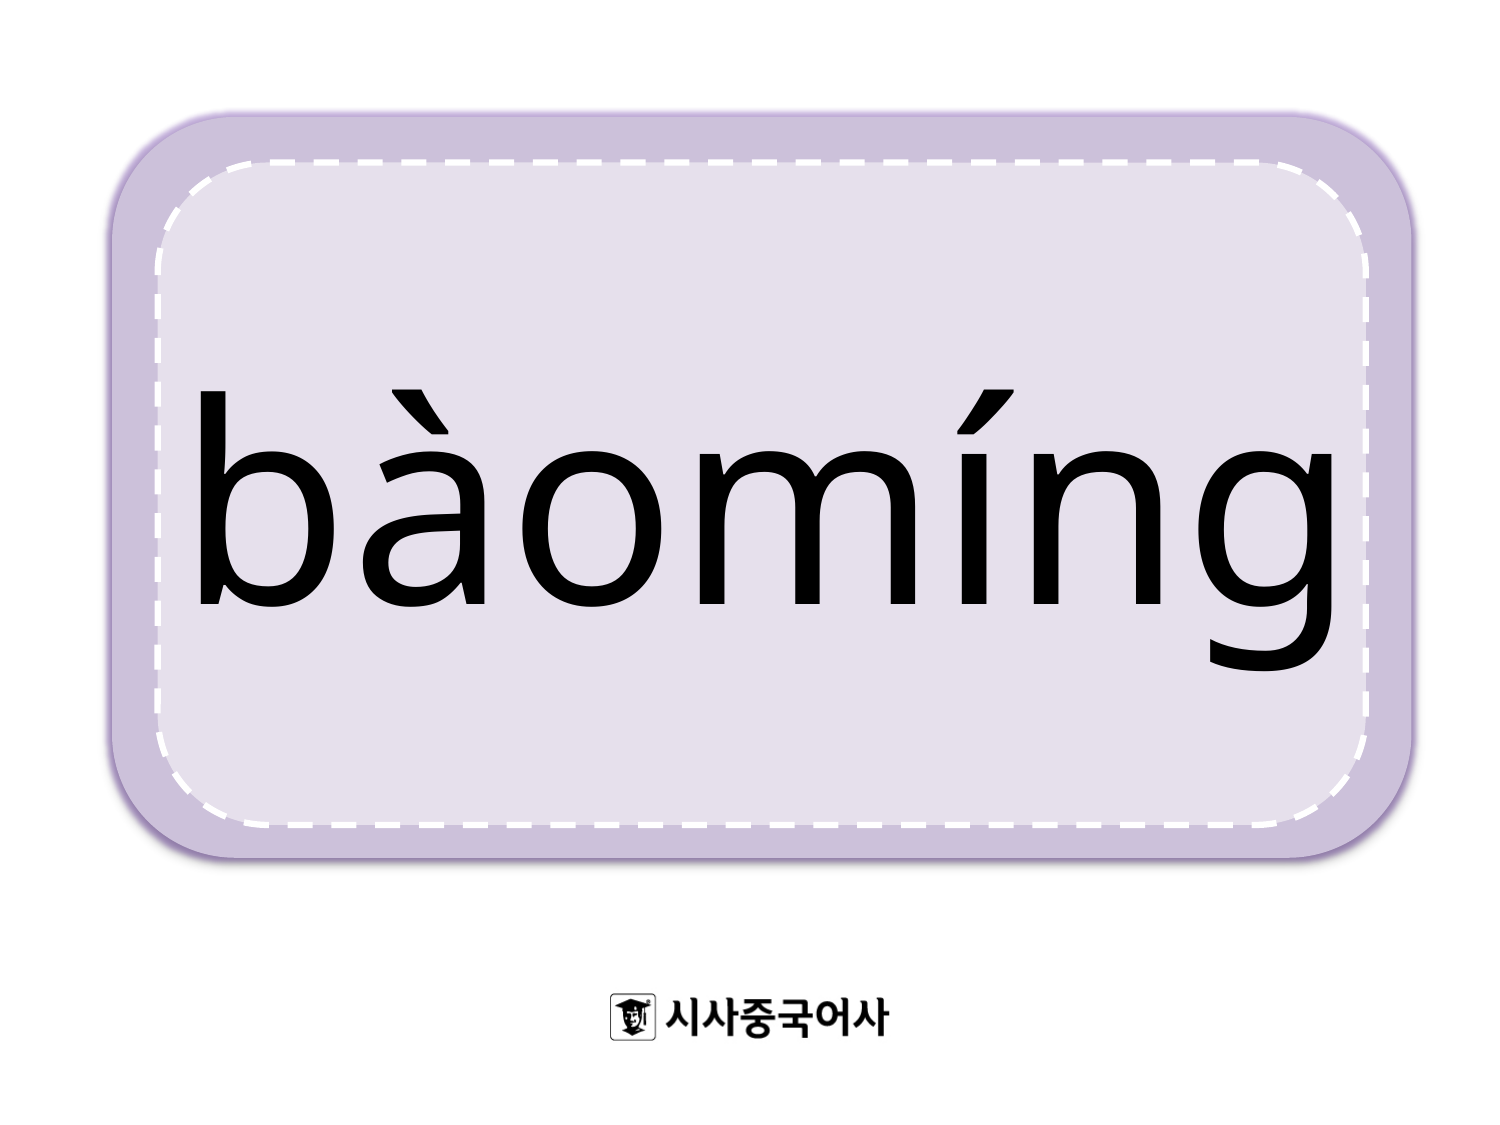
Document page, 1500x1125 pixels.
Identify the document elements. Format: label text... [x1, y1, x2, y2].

picture [602, 987, 898, 1047]
text_box bàomíng [162, 160, 1371, 824]
